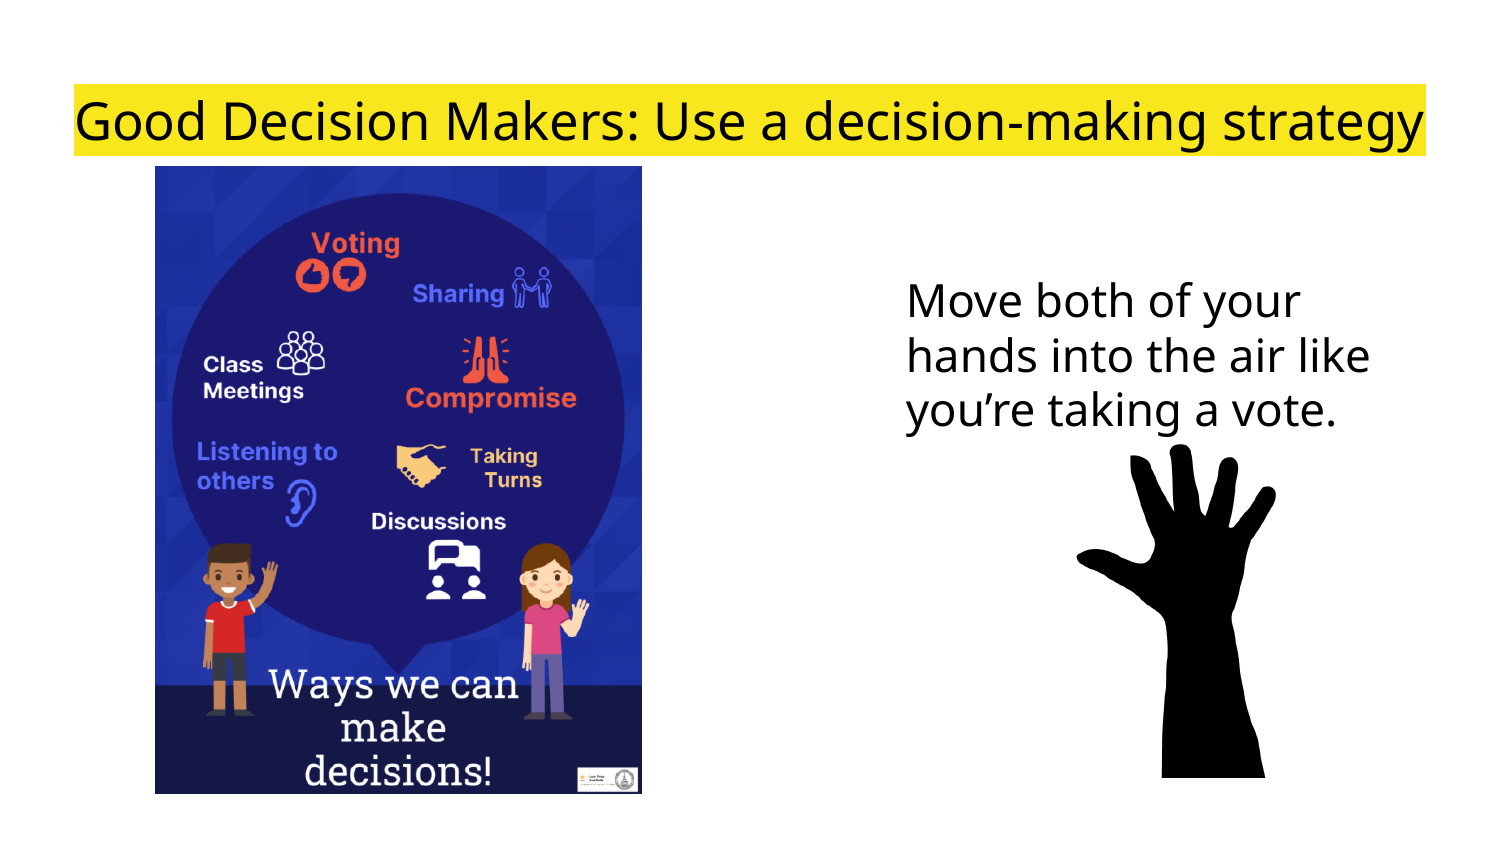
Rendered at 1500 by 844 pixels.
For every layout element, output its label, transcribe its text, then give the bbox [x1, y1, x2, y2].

picture [155, 166, 642, 794]
title Good Decision Makers: Use a decision-making strategy [51, 72, 1449, 167]
picture [1004, 413, 1370, 779]
text_box Move both of your hands into the air like you’re taking a vote. [890, 256, 1444, 452]
